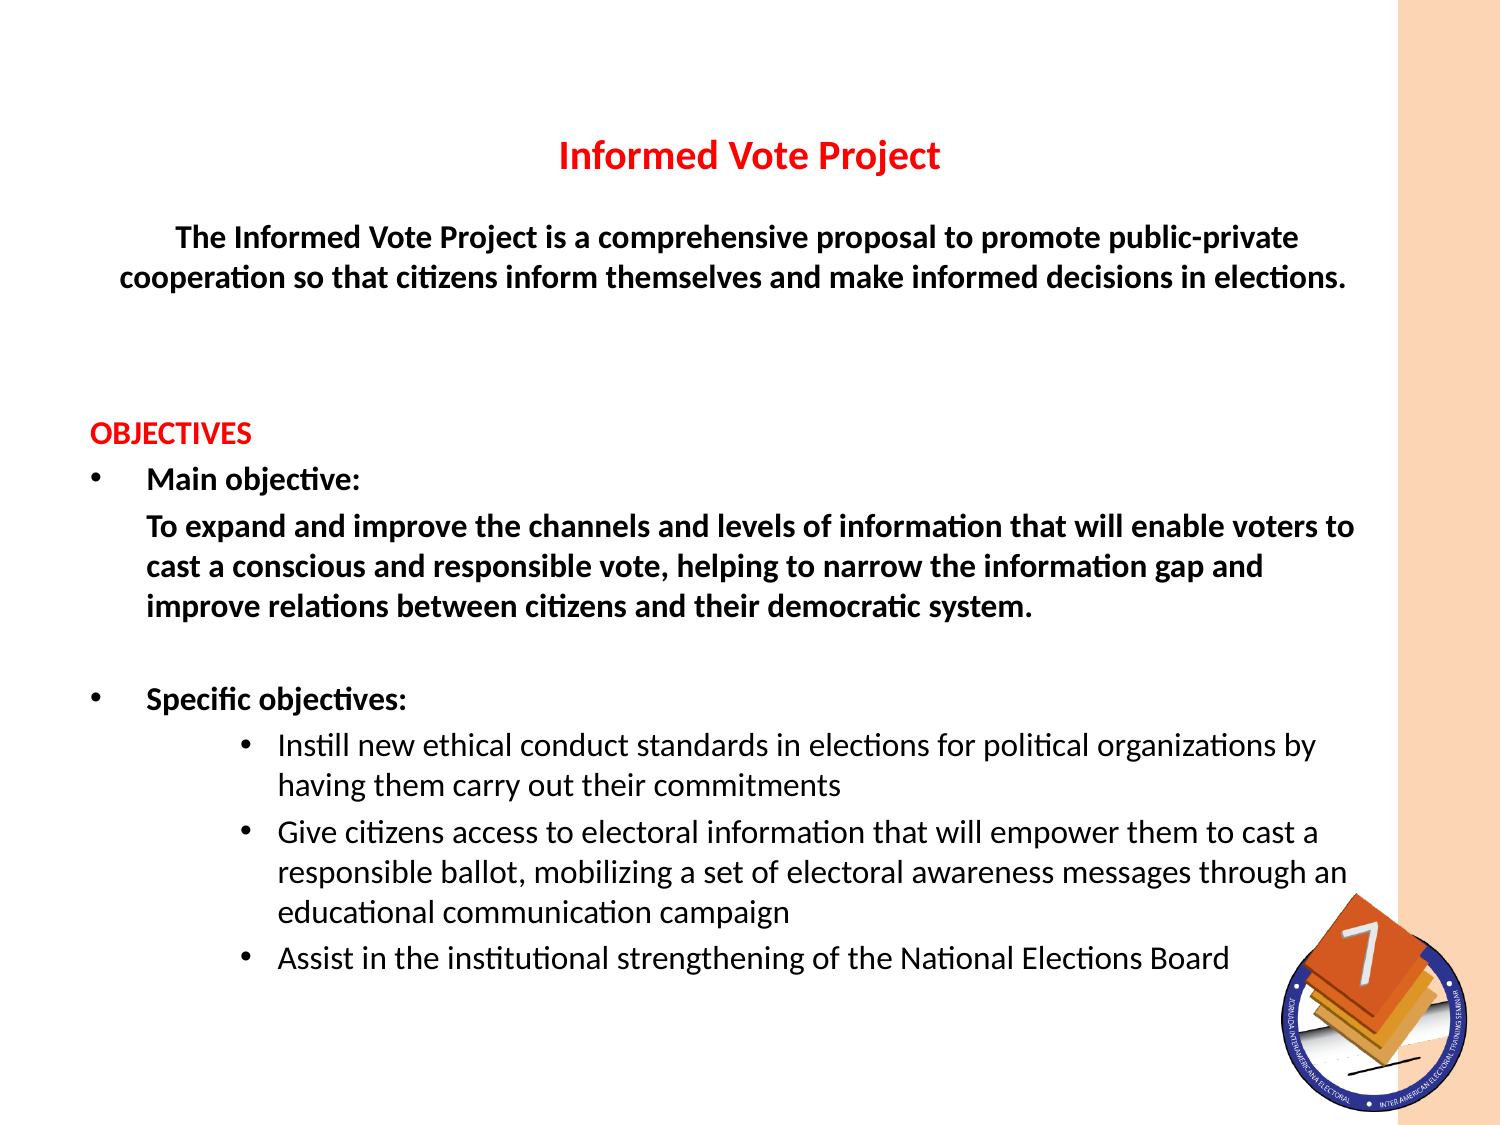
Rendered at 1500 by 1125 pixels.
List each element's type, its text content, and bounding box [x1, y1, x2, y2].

text_box Informed Vote Project [74, 62, 1398, 244]
text_box The Informed Vote Project is a comprehensive proposal to promote public-private cooperation so that citizens inform themselves and make informed decisions in elections. [76, 172, 1400, 303]
text_box [1398, 0, 1500, 1125]
picture [1281, 893, 1471, 1112]
text_box OBJECTIVES Main objective: To expand and improve the channels and levels of information that will enable voters to cast a conscious and responsible vote, helping to narrow the information gap and improve relations between citizens and their democratic system. Specific objectives: Instill new ethical conduct standards in elections for political organizations by having them carry out their commitments Give citizens access to electoral information that will empower them to cast a responsible ballot, mobilizing a set of electoral awareness messages through an educational communication campaign Assist in the institutional strengthening of the National Elections Board [75, 361, 1398, 1035]
